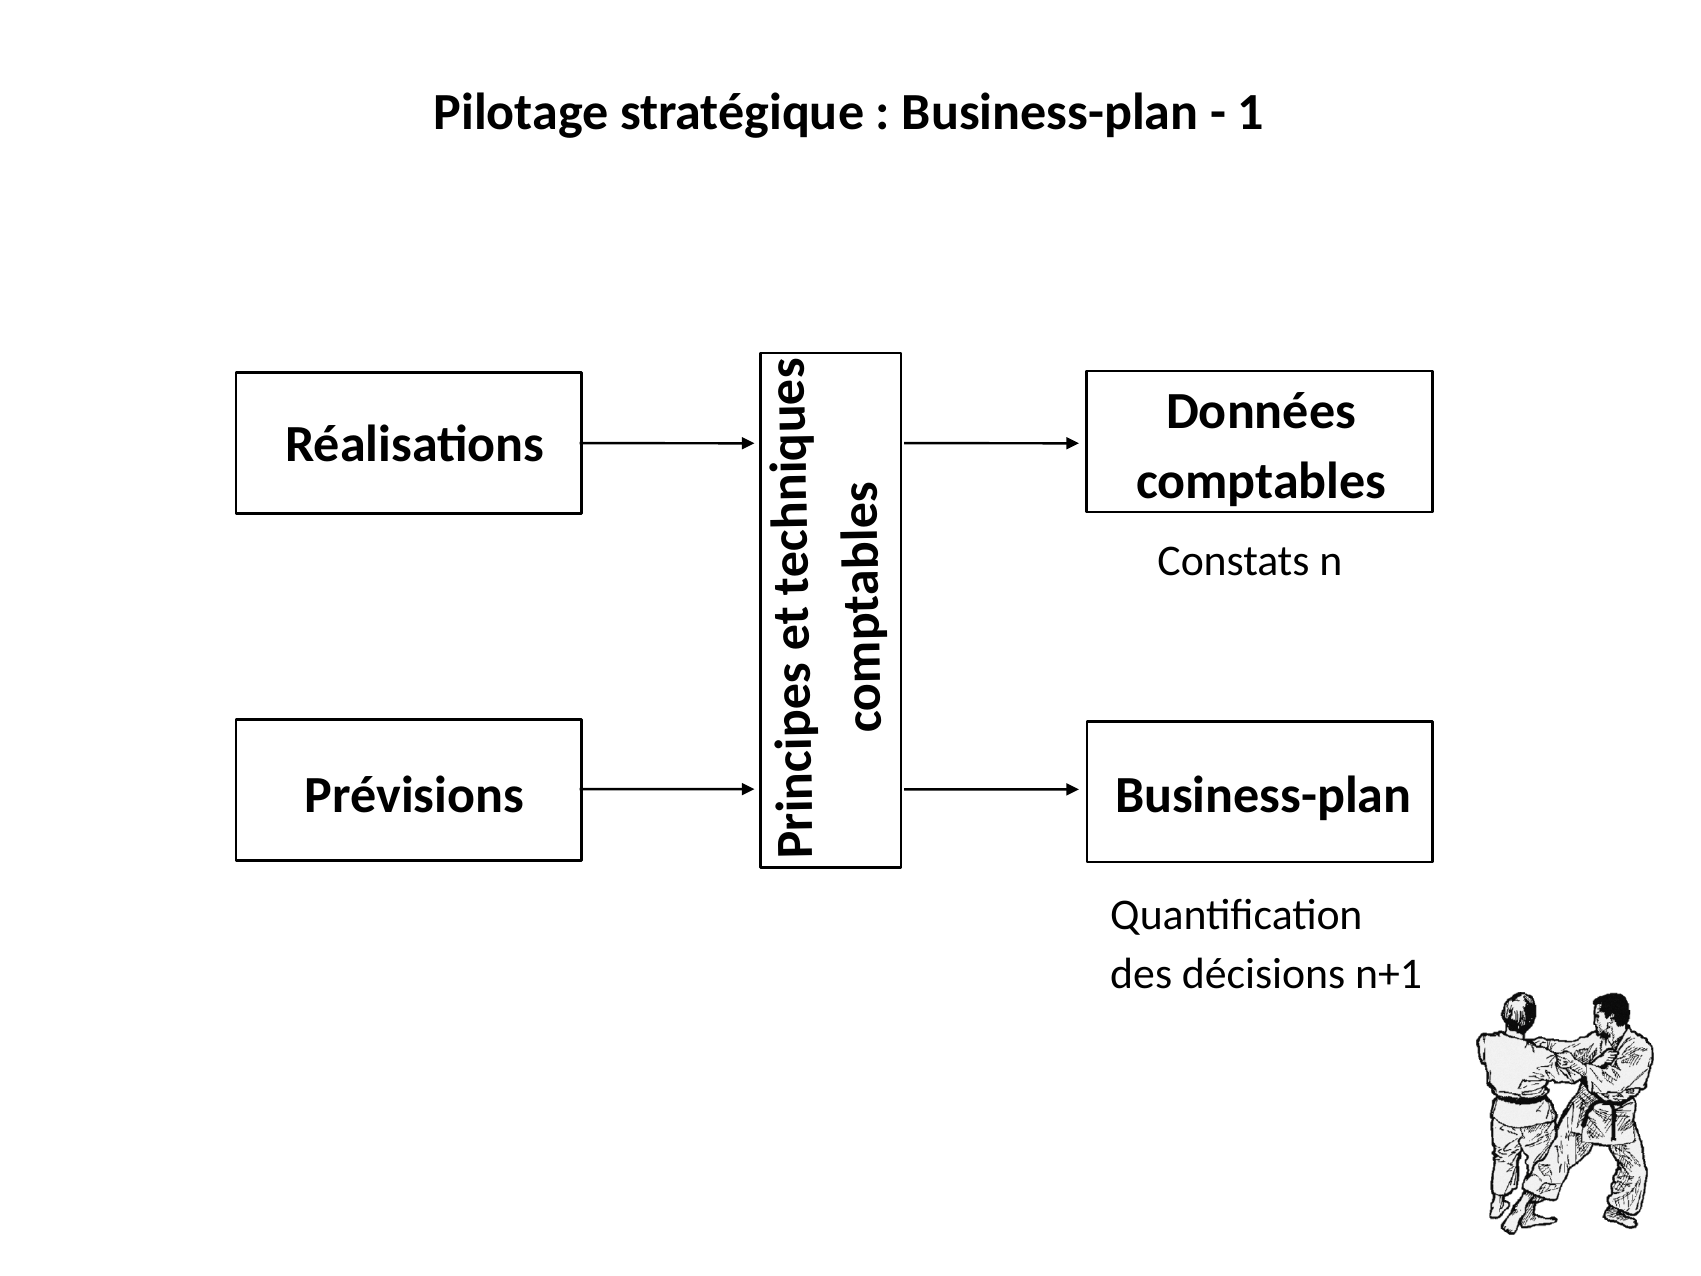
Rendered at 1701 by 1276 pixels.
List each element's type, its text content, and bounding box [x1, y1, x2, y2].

text_box Pilotage stratégique : Business-plan - 1 [0, 77, 1701, 176]
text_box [235, 334, 1434, 882]
text_box Quantification des décisions n+1 [1110, 889, 1424, 996]
picture [1476, 991, 1654, 1235]
